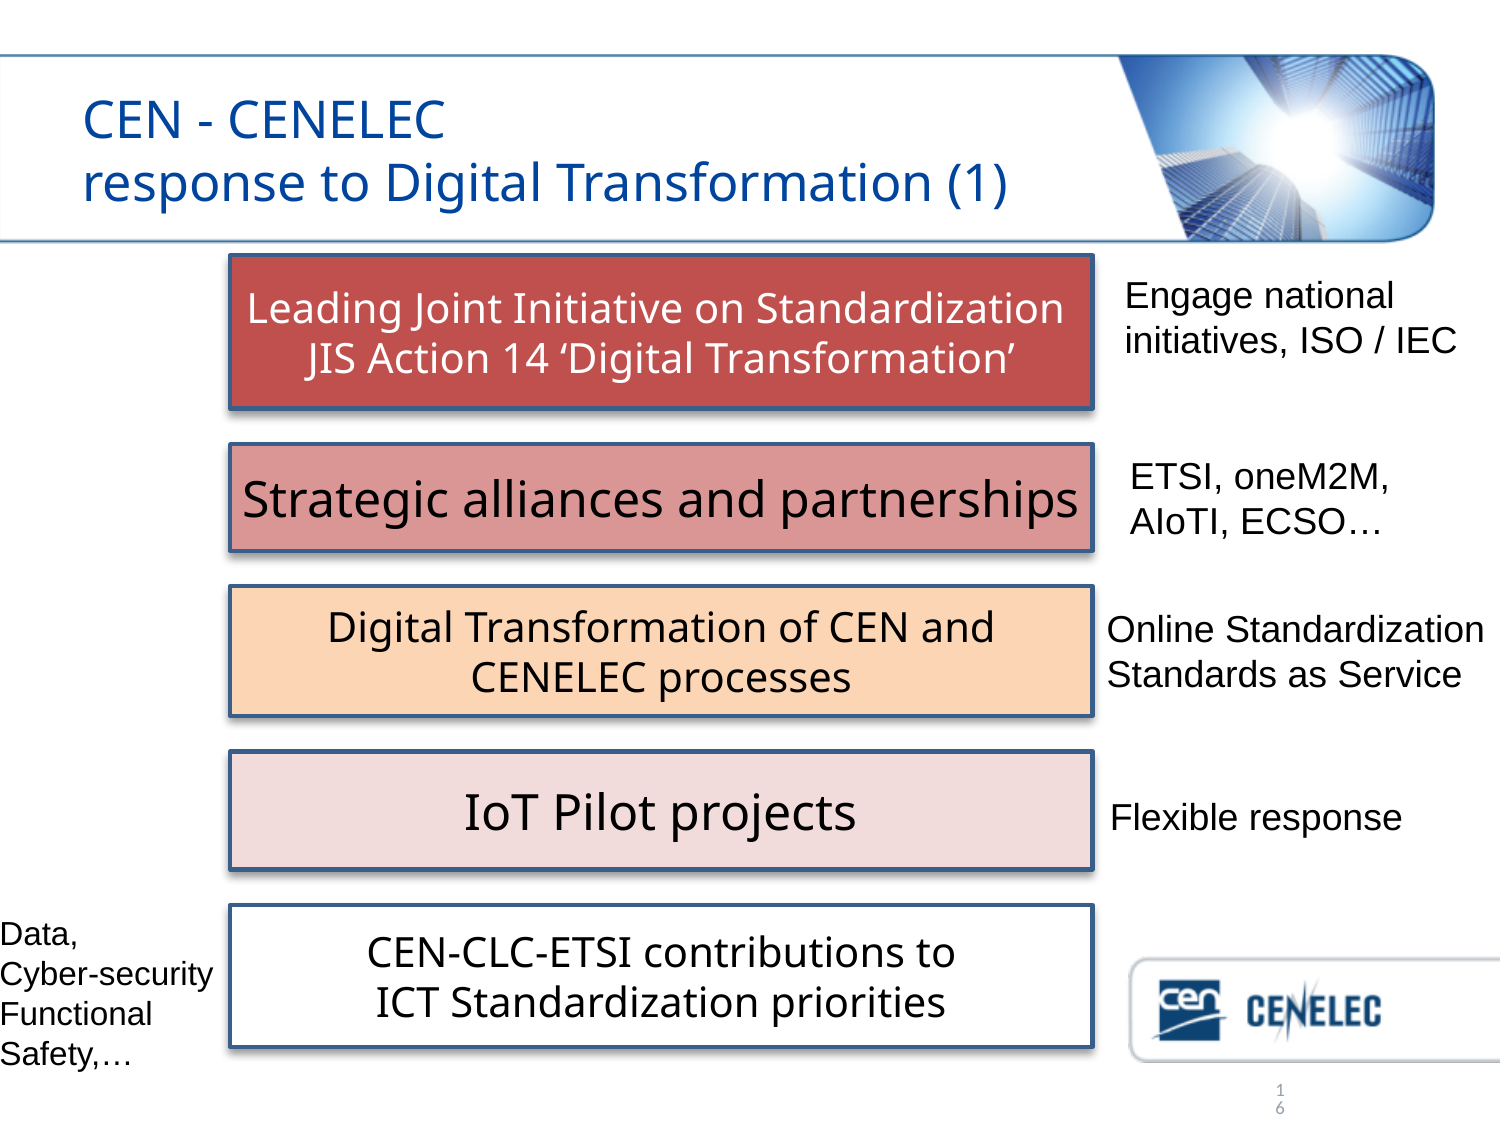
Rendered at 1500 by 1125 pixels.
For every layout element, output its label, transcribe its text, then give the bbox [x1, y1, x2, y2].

text_box Online Standardization Standards as Service [1099, 597, 1493, 703]
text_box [229, 751, 1093, 870]
slide_number 16 [1267, 1069, 1296, 1108]
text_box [229, 443, 1093, 551]
title CEN - CENELEC response to Digital Transformation (1) [74, 54, 1117, 245]
text_box Engage national initiatives, ISO / IEC [1117, 263, 1466, 369]
text_box Data, Cyber-security Functional Safety,… [0, 905, 361, 1080]
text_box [229, 585, 1093, 717]
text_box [229, 255, 1093, 409]
text_box ETSI, oneM2M, AIoTI, ECSO… [1122, 444, 1409, 550]
picture [0, 54, 74, 244]
text_box Flexible response [1102, 785, 1471, 846]
picture [1113, 940, 1500, 1074]
picture [1117, 54, 1435, 244]
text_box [229, 904, 1093, 1047]
